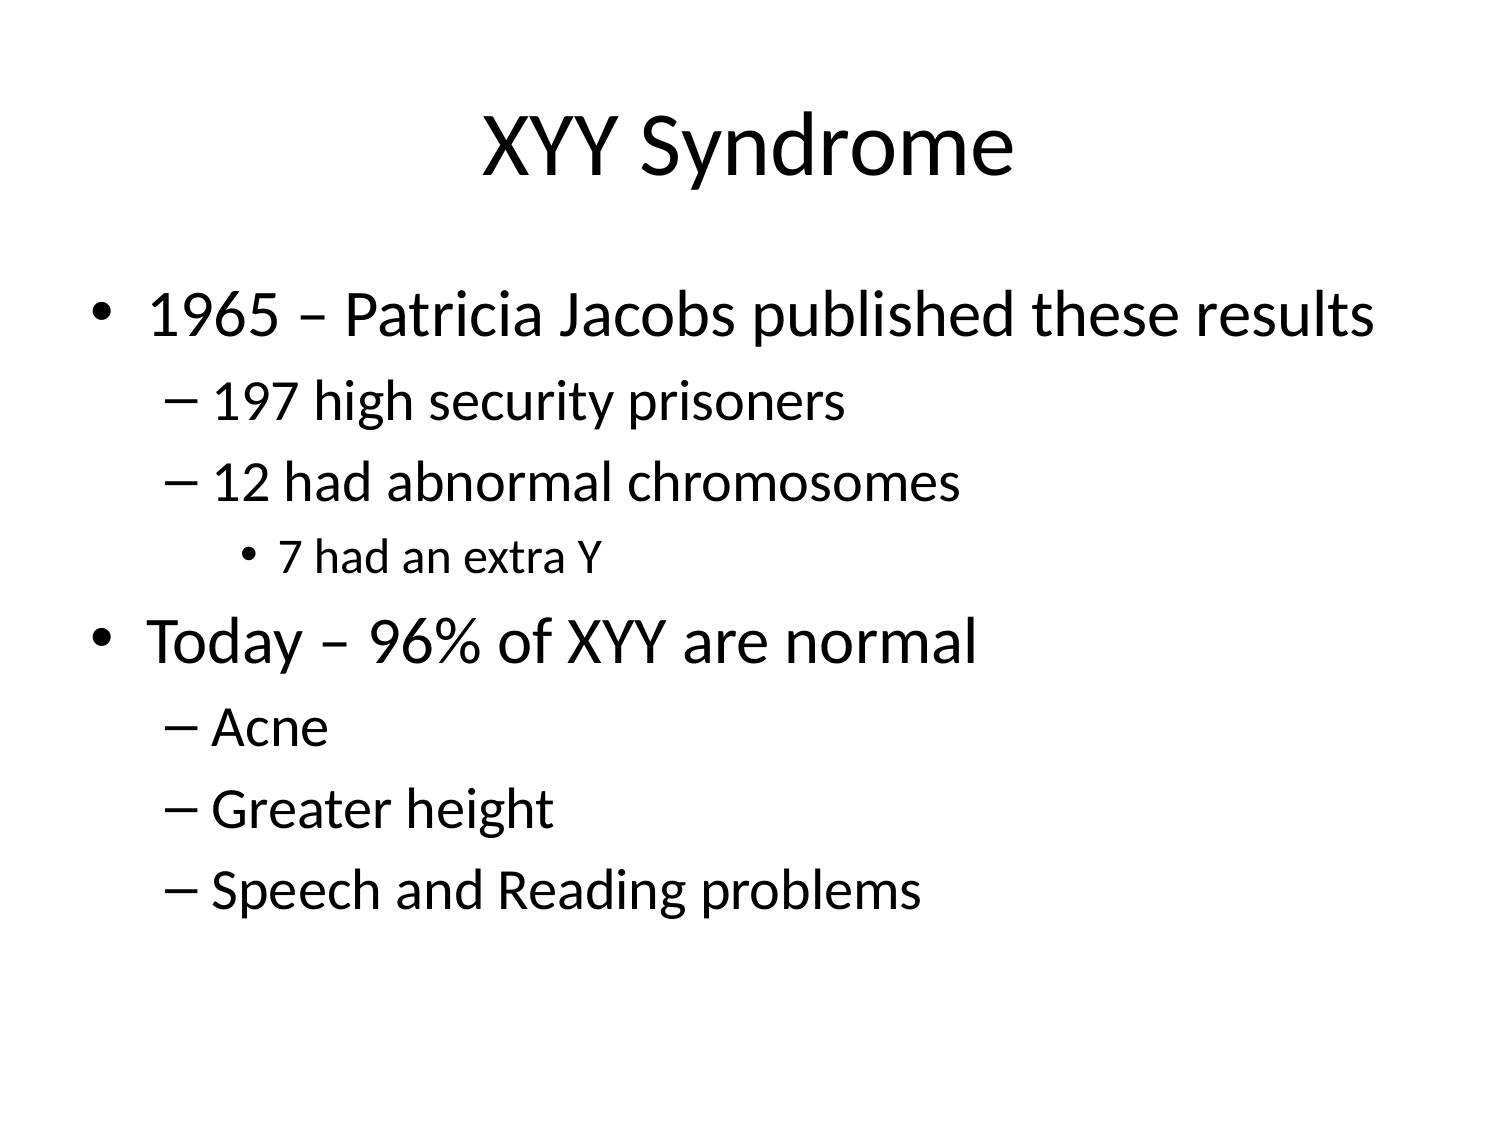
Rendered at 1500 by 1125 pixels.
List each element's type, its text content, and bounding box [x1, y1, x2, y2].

list 1965 – Patricia Jacobs published these results 197 high security prisoners 12 had abnormal chromosomes 7 had an extra Y Today – 96% of XYY are normal Acne Greater height Speech and Reading problems [75, 262, 1425, 1005]
title XYY Syndrome [75, 45, 1425, 233]
